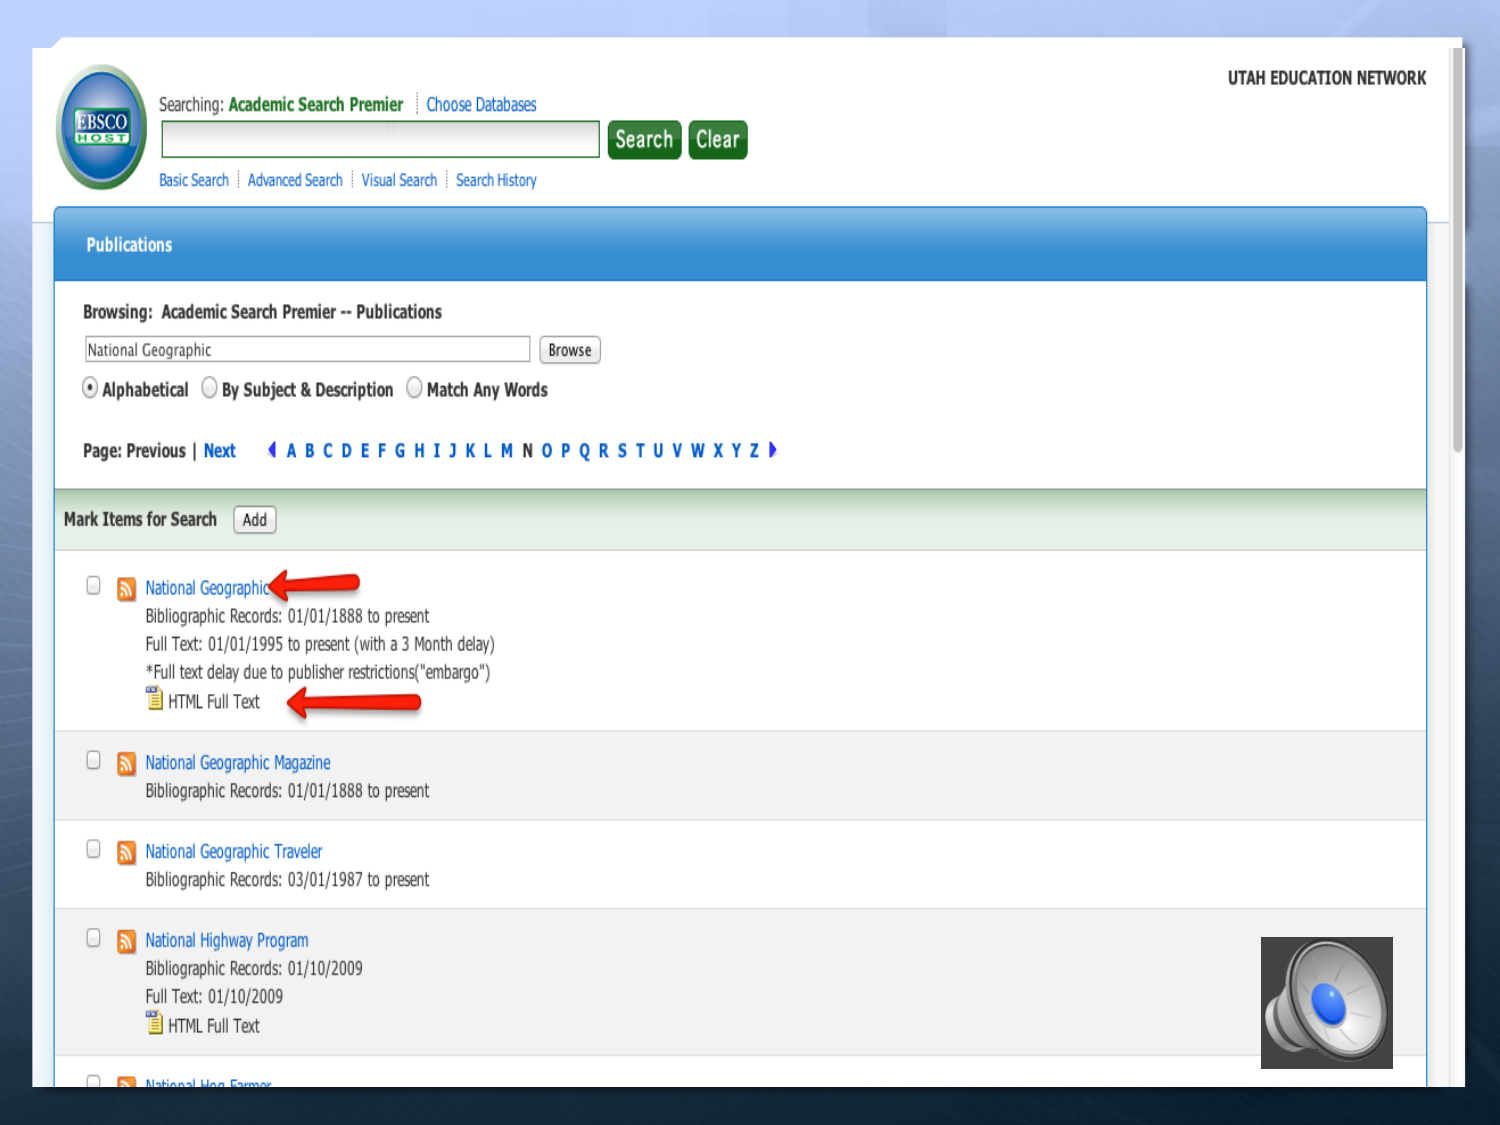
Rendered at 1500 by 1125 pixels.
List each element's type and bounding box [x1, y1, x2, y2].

picture [1259, 935, 1395, 1071]
list [31, 47, 1466, 1087]
